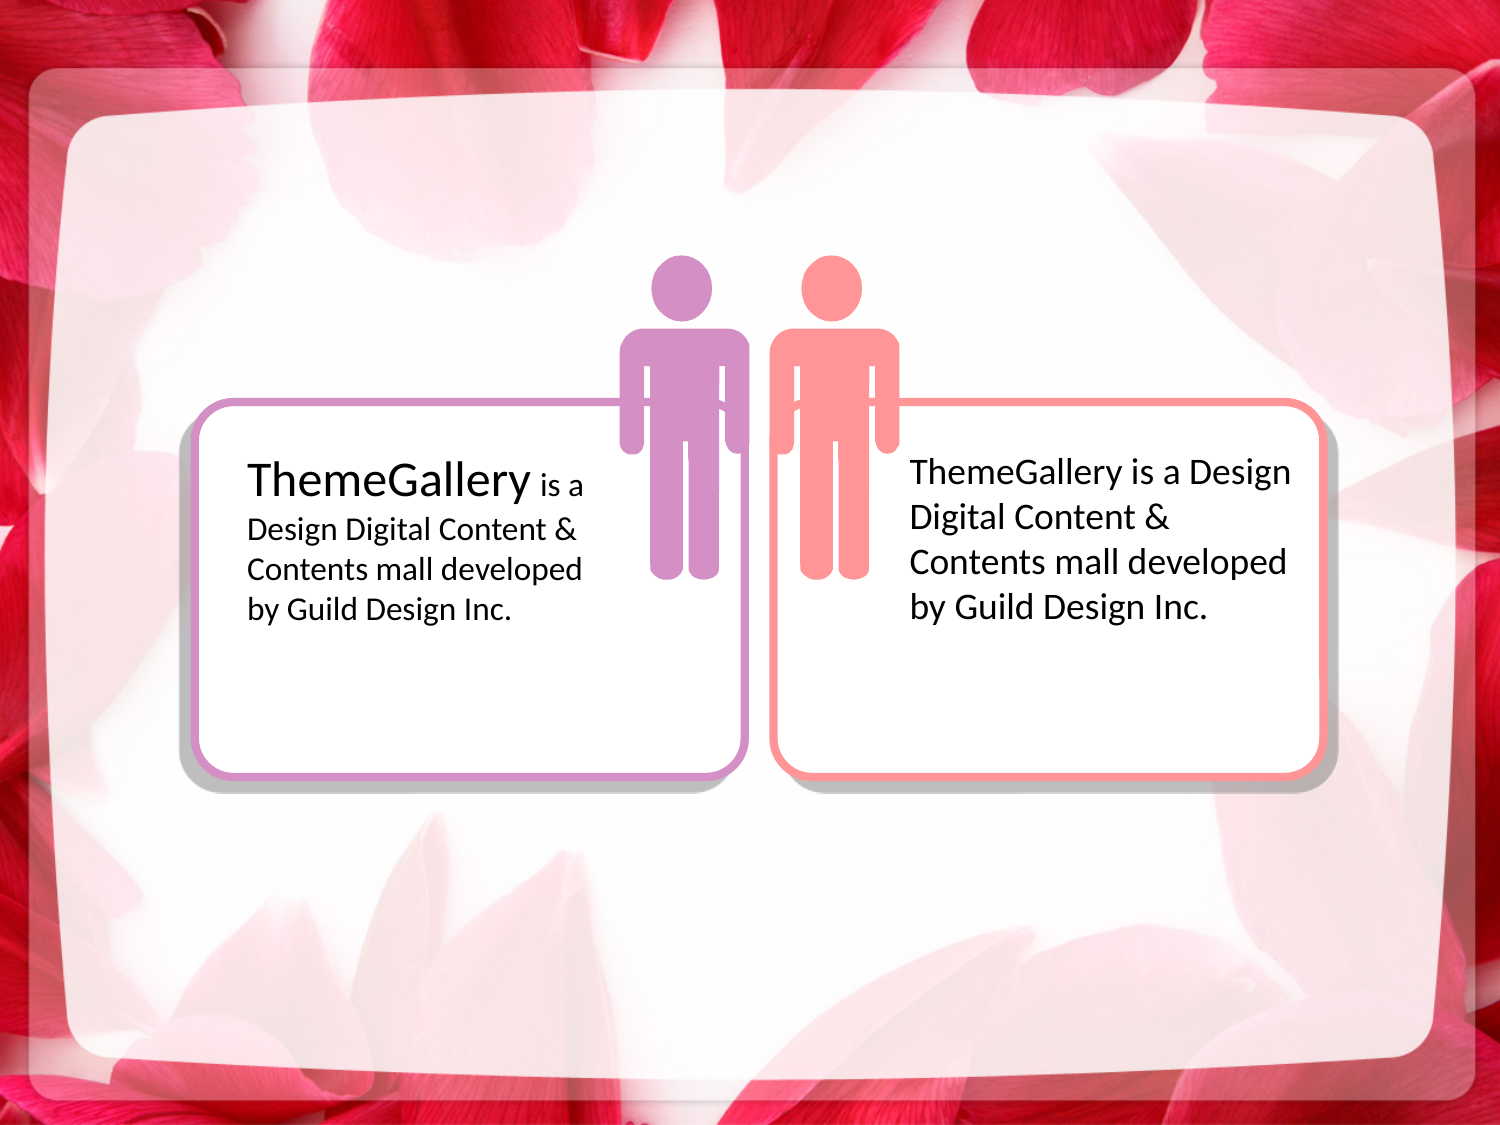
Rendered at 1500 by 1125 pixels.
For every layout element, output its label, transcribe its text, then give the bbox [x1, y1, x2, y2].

text_box [773, 402, 1324, 778]
text_box ThemeGallery is a Design Digital Content & Contents mall developed by Guild Design Inc. [894, 439, 1320, 635]
picture [0, 0, 1500, 1125]
text_box [194, 402, 745, 778]
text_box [769, 255, 900, 580]
text_box ThemeGallery is a Design Digital Content & Contents mall developed by Guild Design Inc. [232, 439, 633, 635]
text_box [619, 255, 750, 580]
